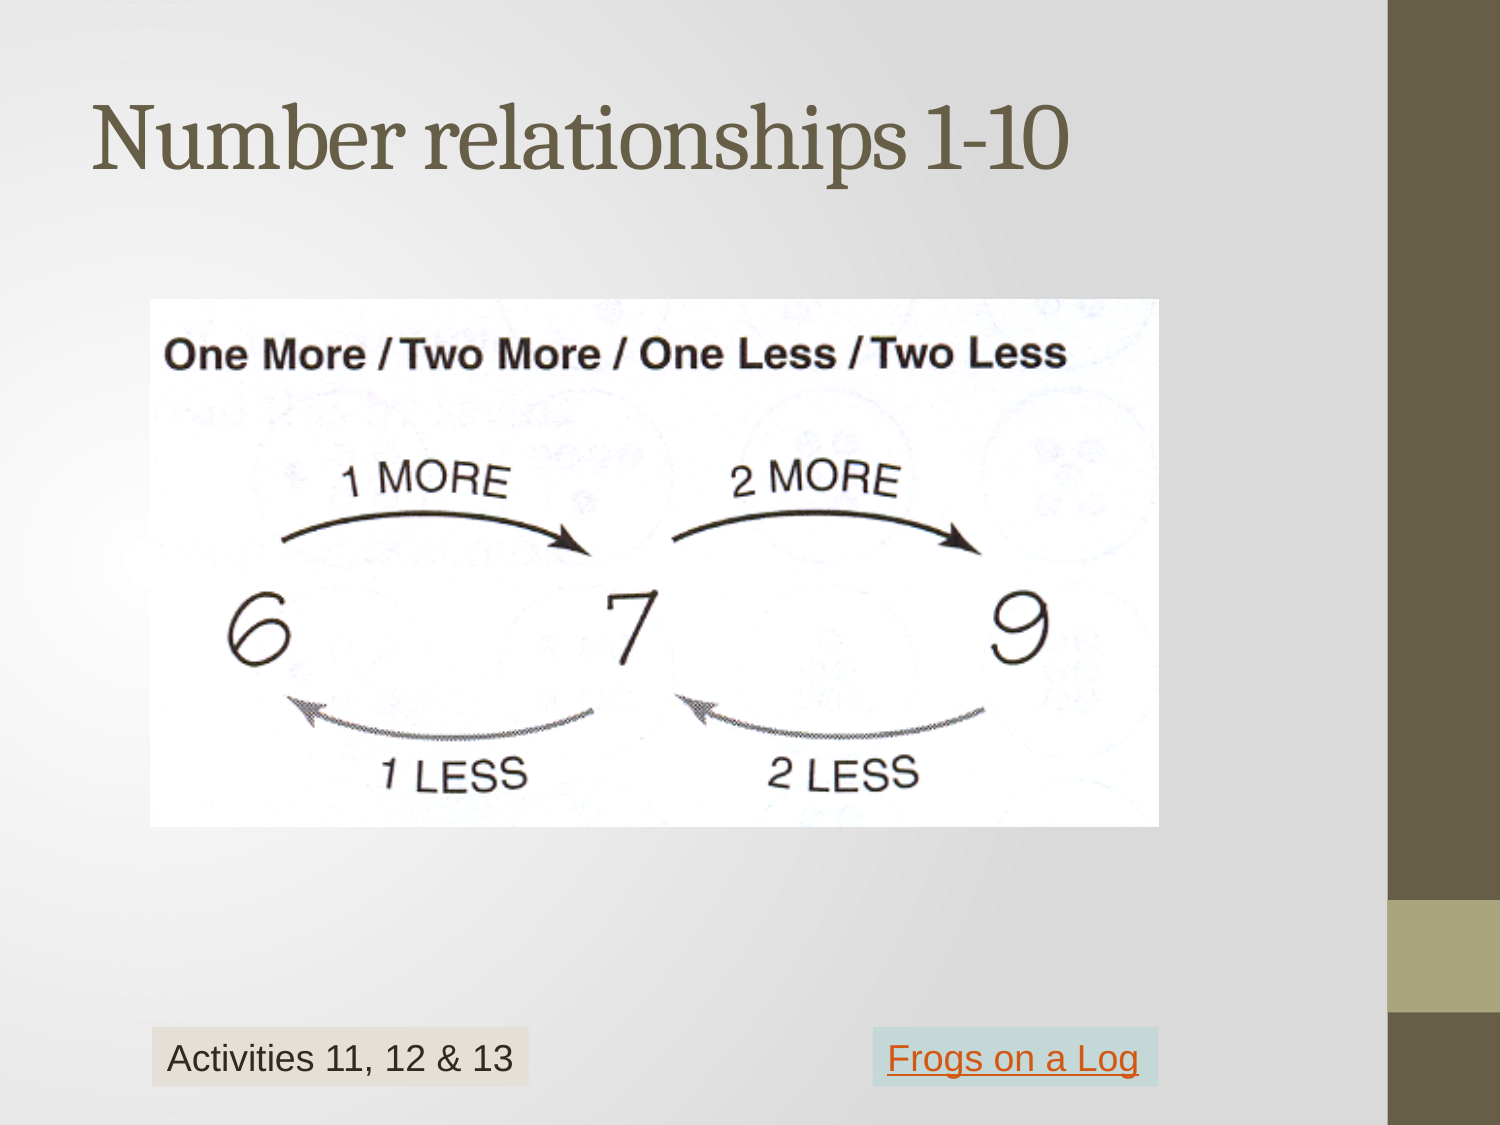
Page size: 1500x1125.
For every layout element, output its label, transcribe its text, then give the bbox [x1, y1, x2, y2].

text_box Frogs on a Log [872, 1026, 1159, 1087]
text_box Activities 11, 12 & 13 [152, 1026, 529, 1087]
title Number relationships 1-10 [75, 0, 1313, 263]
picture [149, 299, 1159, 828]
